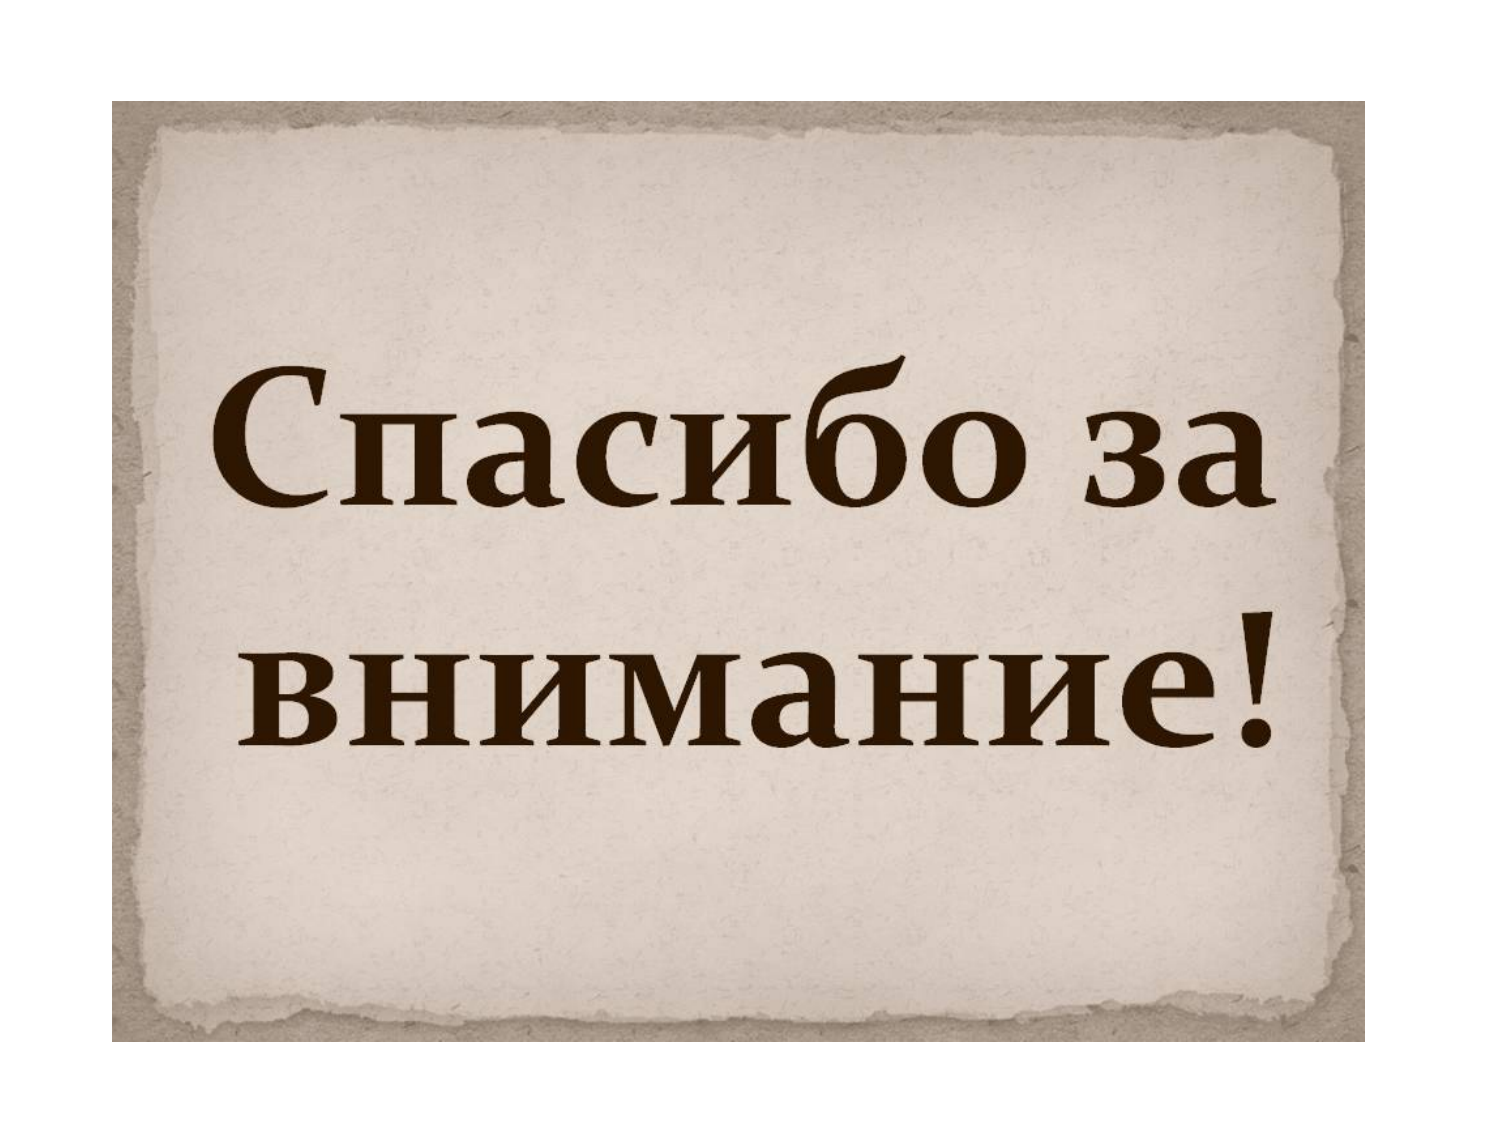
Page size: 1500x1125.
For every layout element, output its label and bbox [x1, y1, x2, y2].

list [111, 101, 1365, 1042]
